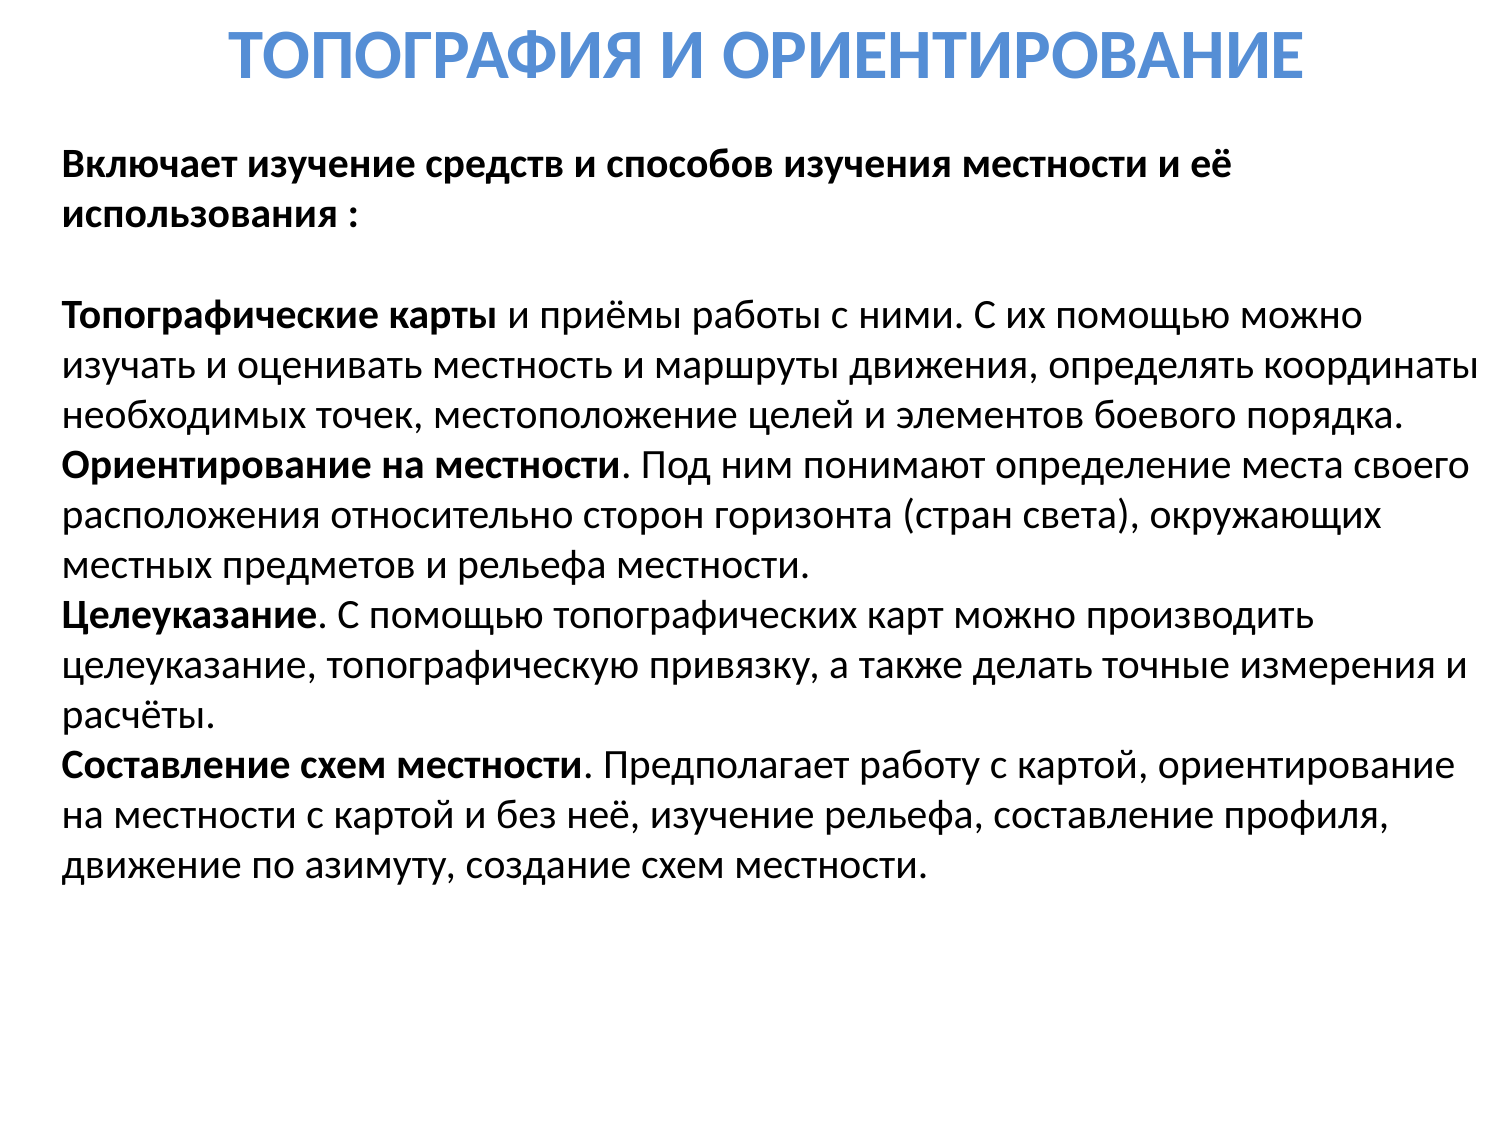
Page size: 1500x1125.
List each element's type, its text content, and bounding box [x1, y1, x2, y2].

text_box Включает изучение средств и способов изучения местности и её использования : Топографические карты и приёмы работы с ними. С их помощью можно изучать и оценивать местность и маршруты движения, определять координаты необходимых точек, местоположение целей и элементов боевого порядка. Ориентирование на местности. Под ним понимают определение места своего расположения относительно сторон горизонта (стран света), окружающих местных предметов и рельефа местности. Целеуказание. С помощью топографических карт можно производить целеуказание, топографическую привязку, а также делать точные измерения и расчёты. Составление схем местности. Предполагает работу с картой, ориентирование на местности с картой и без неё, изучение рельефа, составление профиля, движение по азимуту, создание схем местности. [46, 128, 1500, 939]
title Топография и ориентирование [175, 0, 1360, 118]
